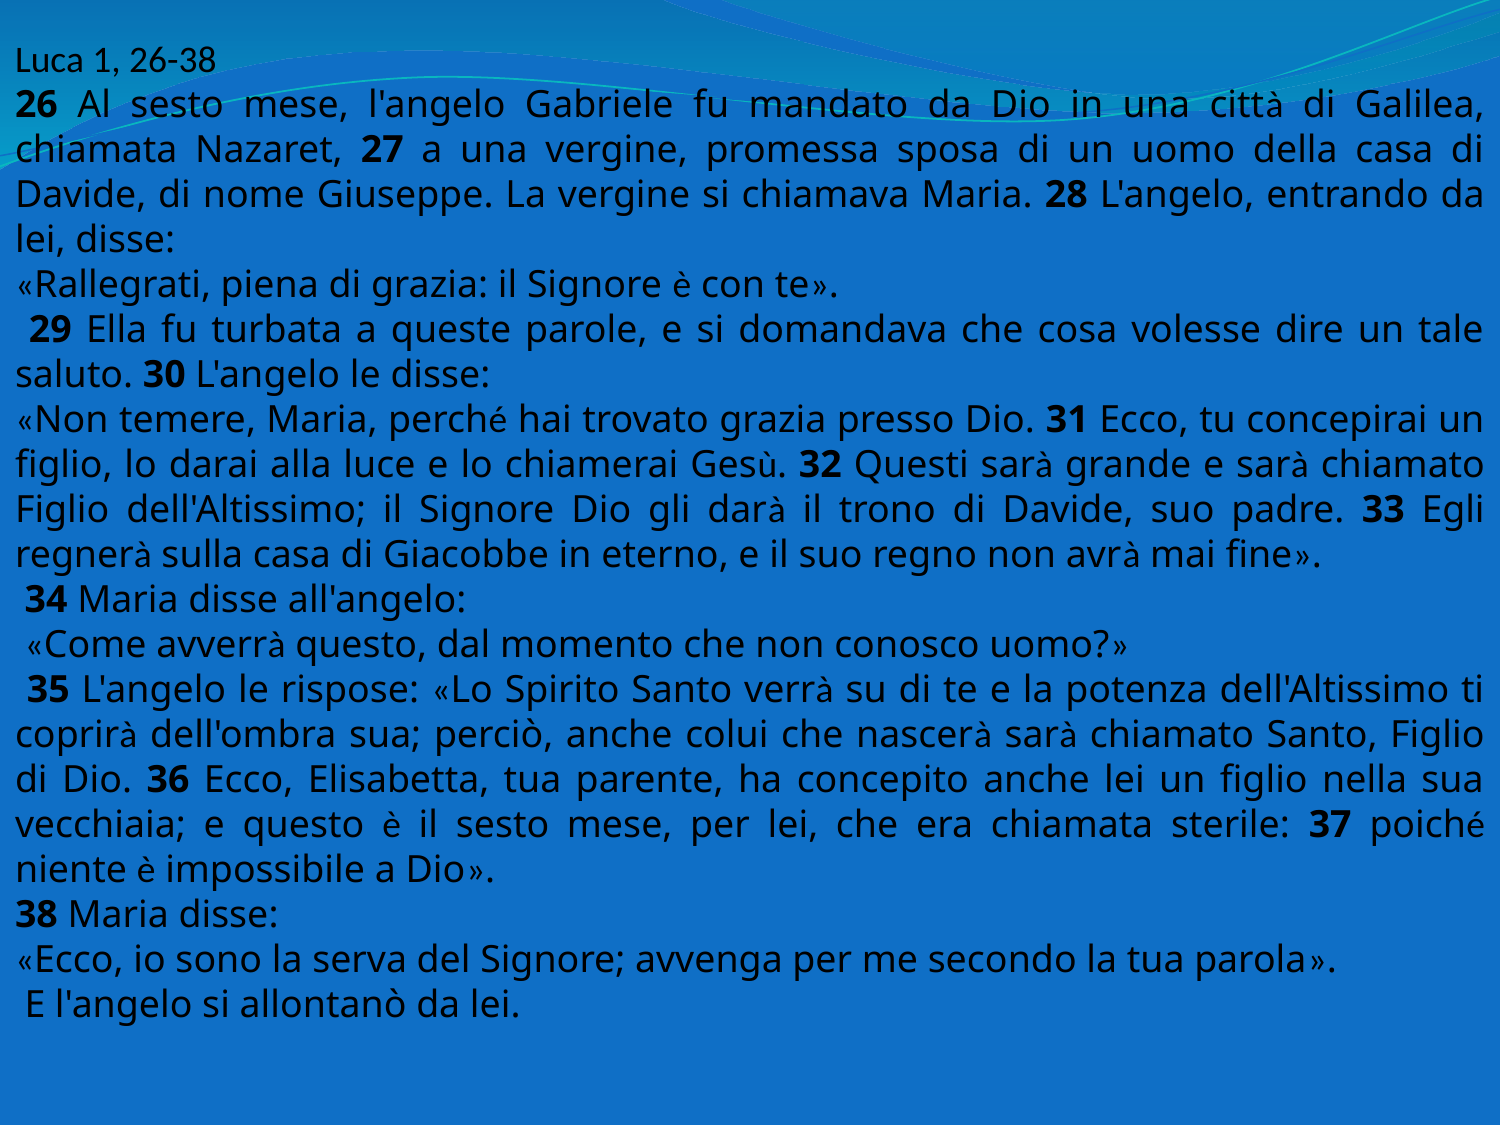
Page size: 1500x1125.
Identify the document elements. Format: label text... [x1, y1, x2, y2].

text_box Luca 1, 26-38 26 Al sesto mese, l'angelo Gabriele fu mandato da Dio in una città di Galilea, chiamata Nazaret, 27 a una vergine, promessa sposa di un uomo della casa di Davide, di nome Giuseppe. La vergine si chiamava Maria. 28 L'angelo, entrando da lei, disse: «Rallegrati, piena di grazia: il Signore è con te». 29 Ella fu turbata a queste parole, e si domandava che cosa volesse dire un tale saluto. 30 L'angelo le disse: «Non temere, Maria, perché hai trovato grazia presso Dio. 31 Ecco, tu concepirai un figlio, lo darai alla luce e lo chiamerai Gesù. 32 Questi sarà grande e sarà chiamato Figlio dell'Altissimo; il Signore Dio gli darà il trono di Davide, suo padre. 33 Egli regnerà sulla casa di Giacobbe in eterno, e il suo regno non avrà mai fine». 34 Maria disse all'angelo: «Come avverrà questo, dal momento che non conosco uomo?» 35 L'angelo le rispose: «Lo Spirito Santo verrà su di te e la potenza dell'Altissimo ti coprirà dell'ombra sua; perciò, anche colui che nascerà sarà chiamato Santo, Figlio di Dio. 36 Ecco, Elisabetta, tua parente, ha concepito anche lei un figlio nella sua vecchiaia; e questo è il sesto mese, per lei, che era chiamata sterile: 37 poiché niente è impossibile a Dio». 38 Maria disse: «Ecco, io sono la serva del Signore; avvenga per me secondo la tua parola». E l'angelo si allontanò da lei. [0, 27, 1500, 1033]
